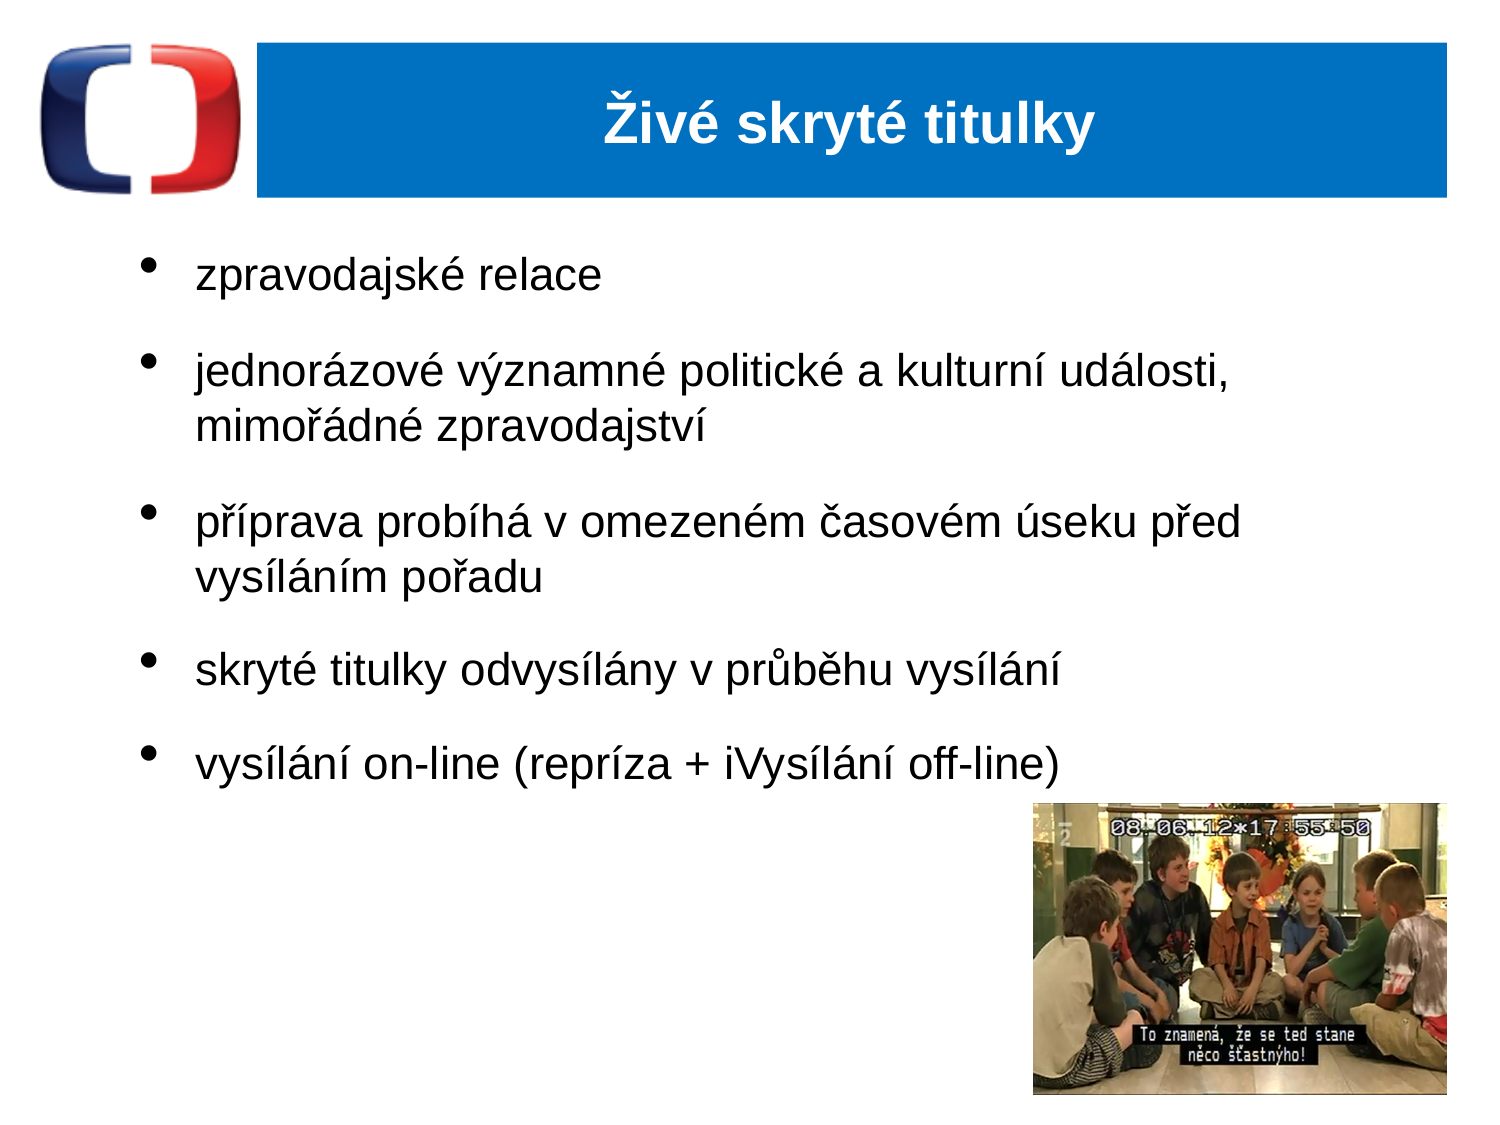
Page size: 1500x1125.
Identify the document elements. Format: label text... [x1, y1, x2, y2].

list zpravodajské relace jednorázové významné politické a kulturní události, mimořádné zpravodajství příprava probíhá v omezeném časovém úseku před vysíláním pořadu skryté titulky odvysílány v průběhu vysílání vysílání on-line (repríza + iVysílání off-line) [123, 236, 1388, 887]
text_box Živé skryté titulky [257, 42, 1447, 198]
picture [31, 42, 257, 198]
picture [1033, 803, 1448, 1095]
